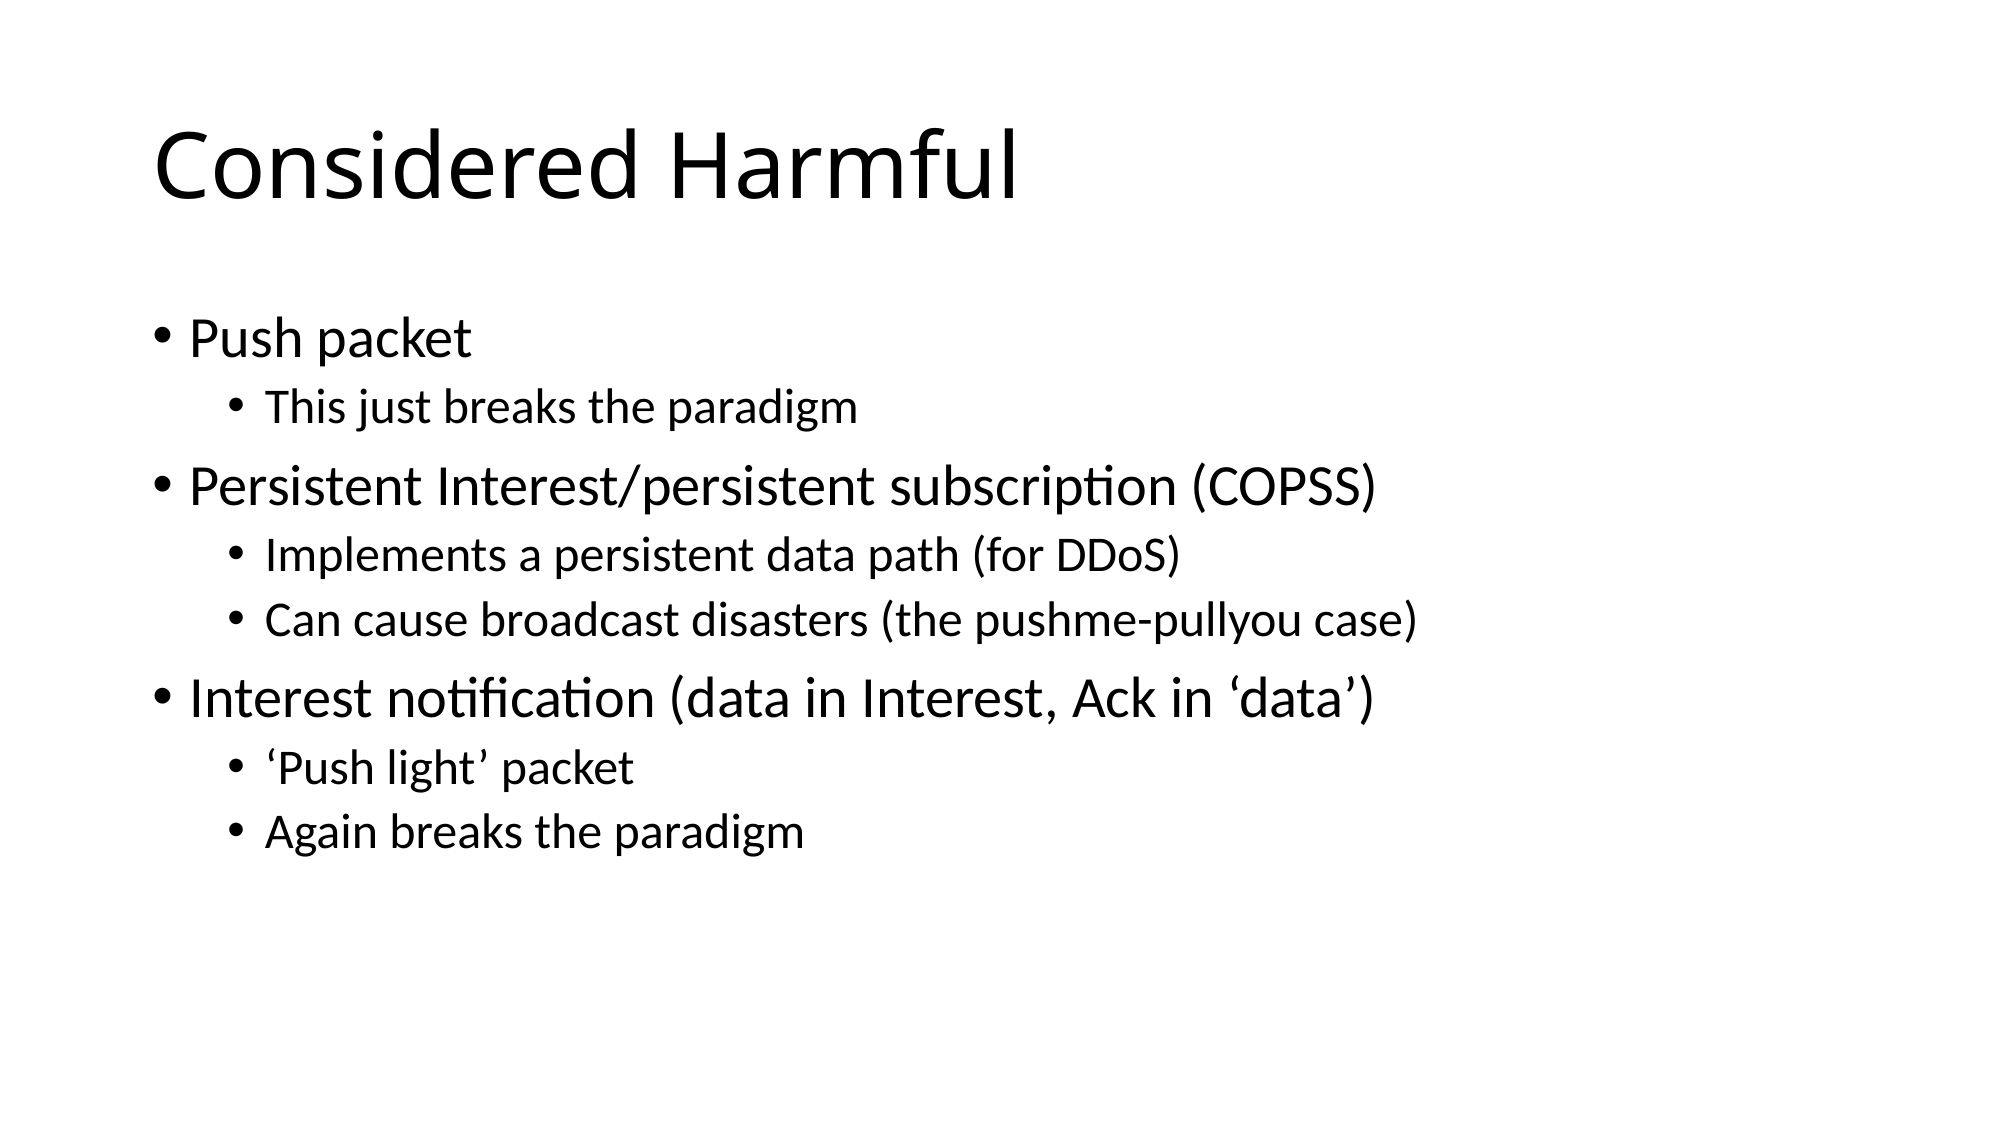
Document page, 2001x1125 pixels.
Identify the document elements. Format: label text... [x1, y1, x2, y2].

title Considered Harmful [137, 59, 1863, 278]
list Push packet This just breaks the paradigm Persistent Interest/persistent subscription (COPSS) Implements a persistent data path (for DDoS) Can cause broadcast disasters (the pushme-pullyou case) Interest notification (data in Interest, Ack in ‘data’) ‘Push light’ packet Again breaks the paradigm [137, 299, 1863, 1014]
